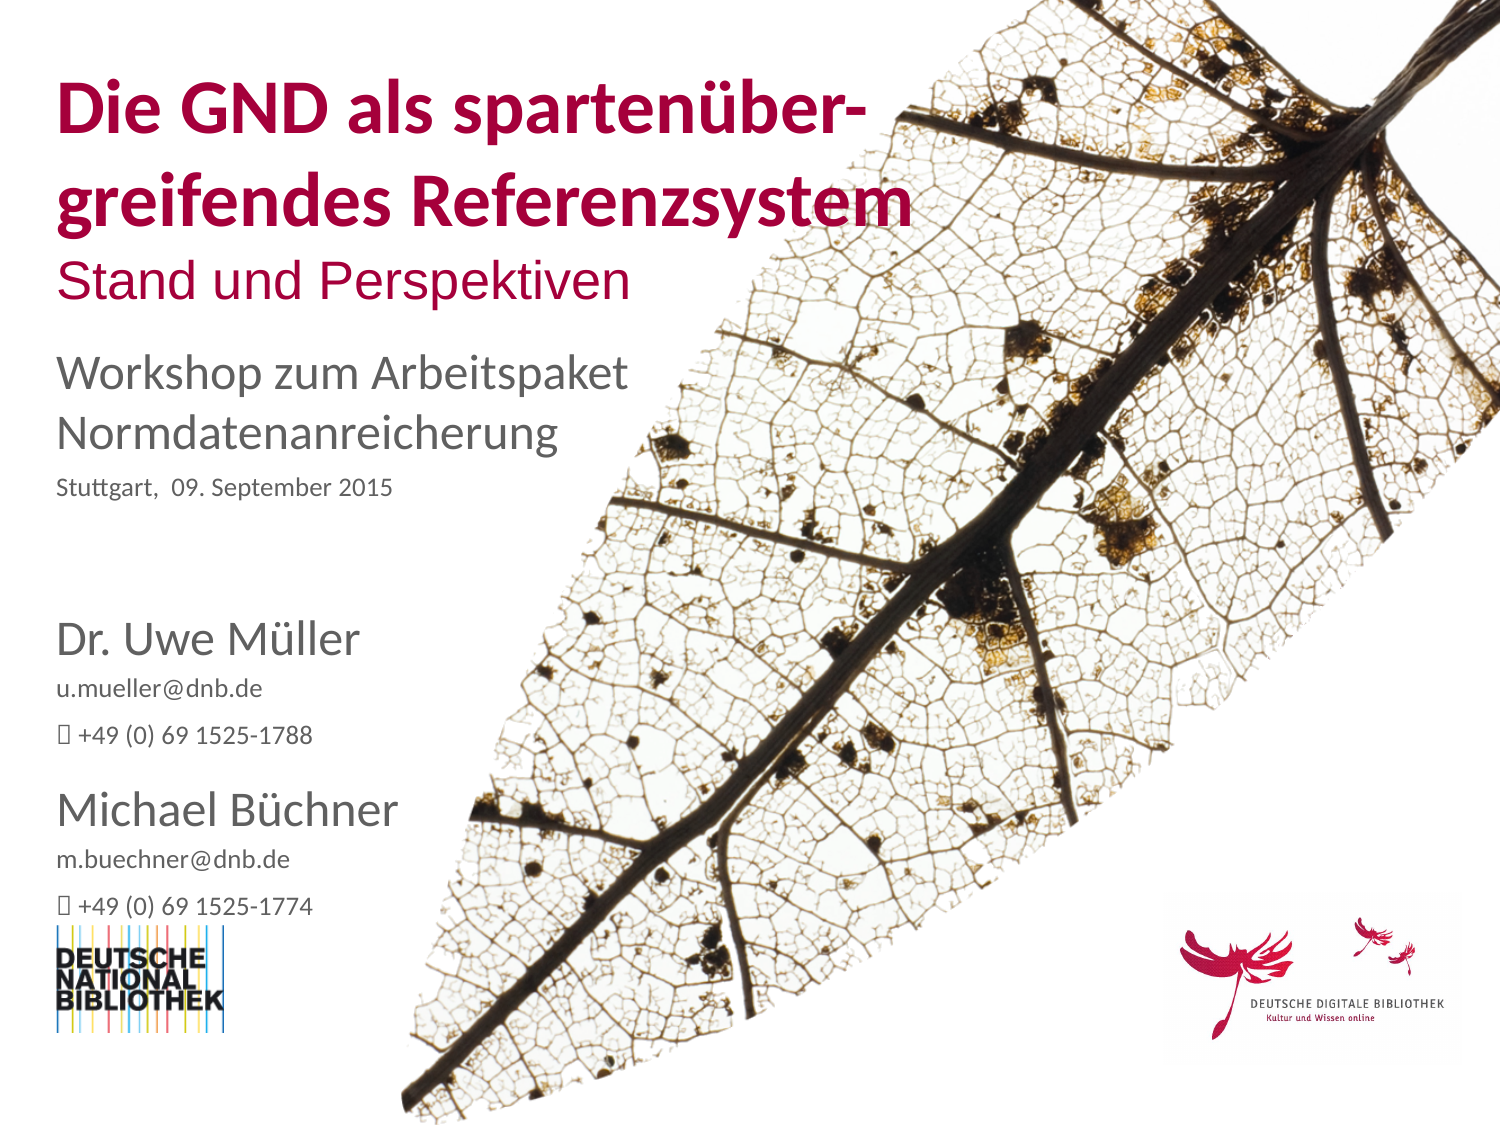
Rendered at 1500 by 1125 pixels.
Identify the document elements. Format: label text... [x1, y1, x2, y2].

subtitle Stand und Perspektiven [41, 237, 691, 392]
list Workshop zum Arbeitspaket Normdatenanreicherung [41, 332, 668, 474]
list m.buechner@dnb.de [41, 834, 514, 881]
title Die GND als spartenüber-greifendes Referenzsystem [41, 48, 945, 262]
text_box  +49 (0) 69 1525-1788 [41, 710, 514, 758]
text_box Dr. Uwe Müller [41, 598, 514, 663]
picture [401, 0, 1500, 1125]
list Michael Büchner [41, 769, 514, 834]
text_box u.mueller@dnb.de [41, 663, 514, 710]
list  +49 (0) 69 1525-1774 [41, 881, 514, 929]
list Stuttgart, 09. September 2015 [41, 462, 585, 510]
picture [54, 929, 224, 1033]
